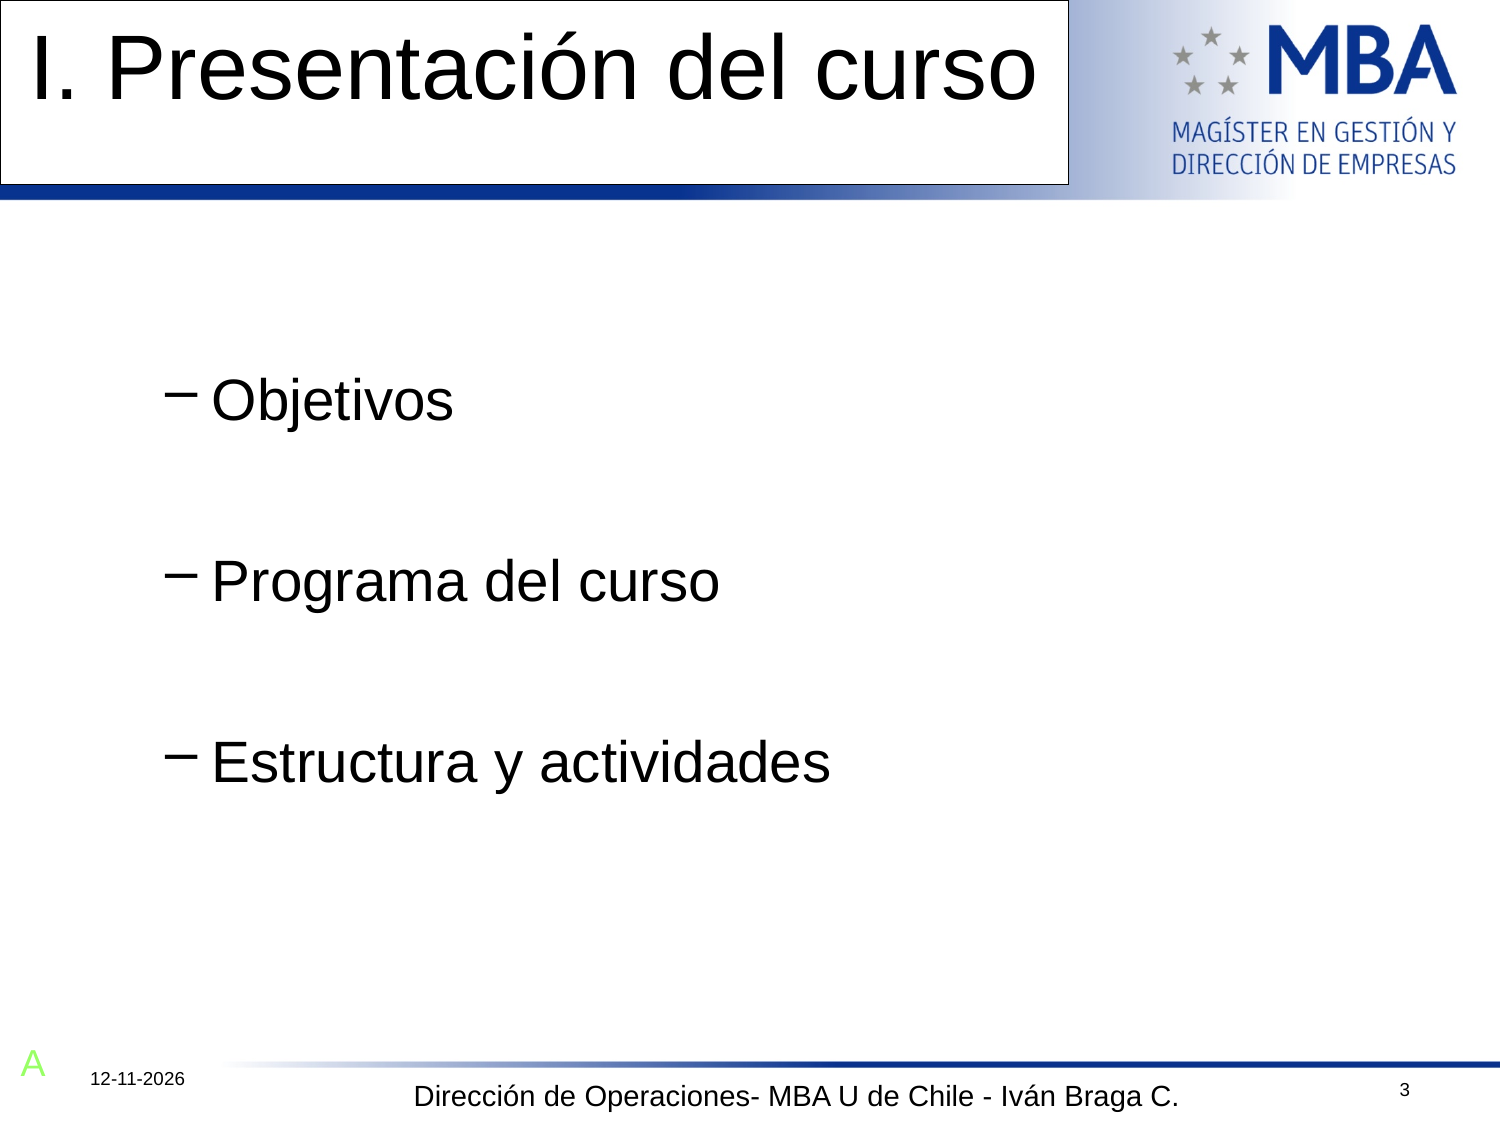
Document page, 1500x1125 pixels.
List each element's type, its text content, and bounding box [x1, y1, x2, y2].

slide_number 3 [1234, 1070, 1426, 1125]
title I. Presentación del curso [0, 0, 1069, 185]
picture [0, 0, 1500, 1125]
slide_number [74, 1058, 426, 1103]
list Objetivos Programa del curso Estructura y actividades [75, 262, 1425, 1005]
footer [324, 1070, 1234, 1125]
text_box A [5, 1031, 61, 1092]
